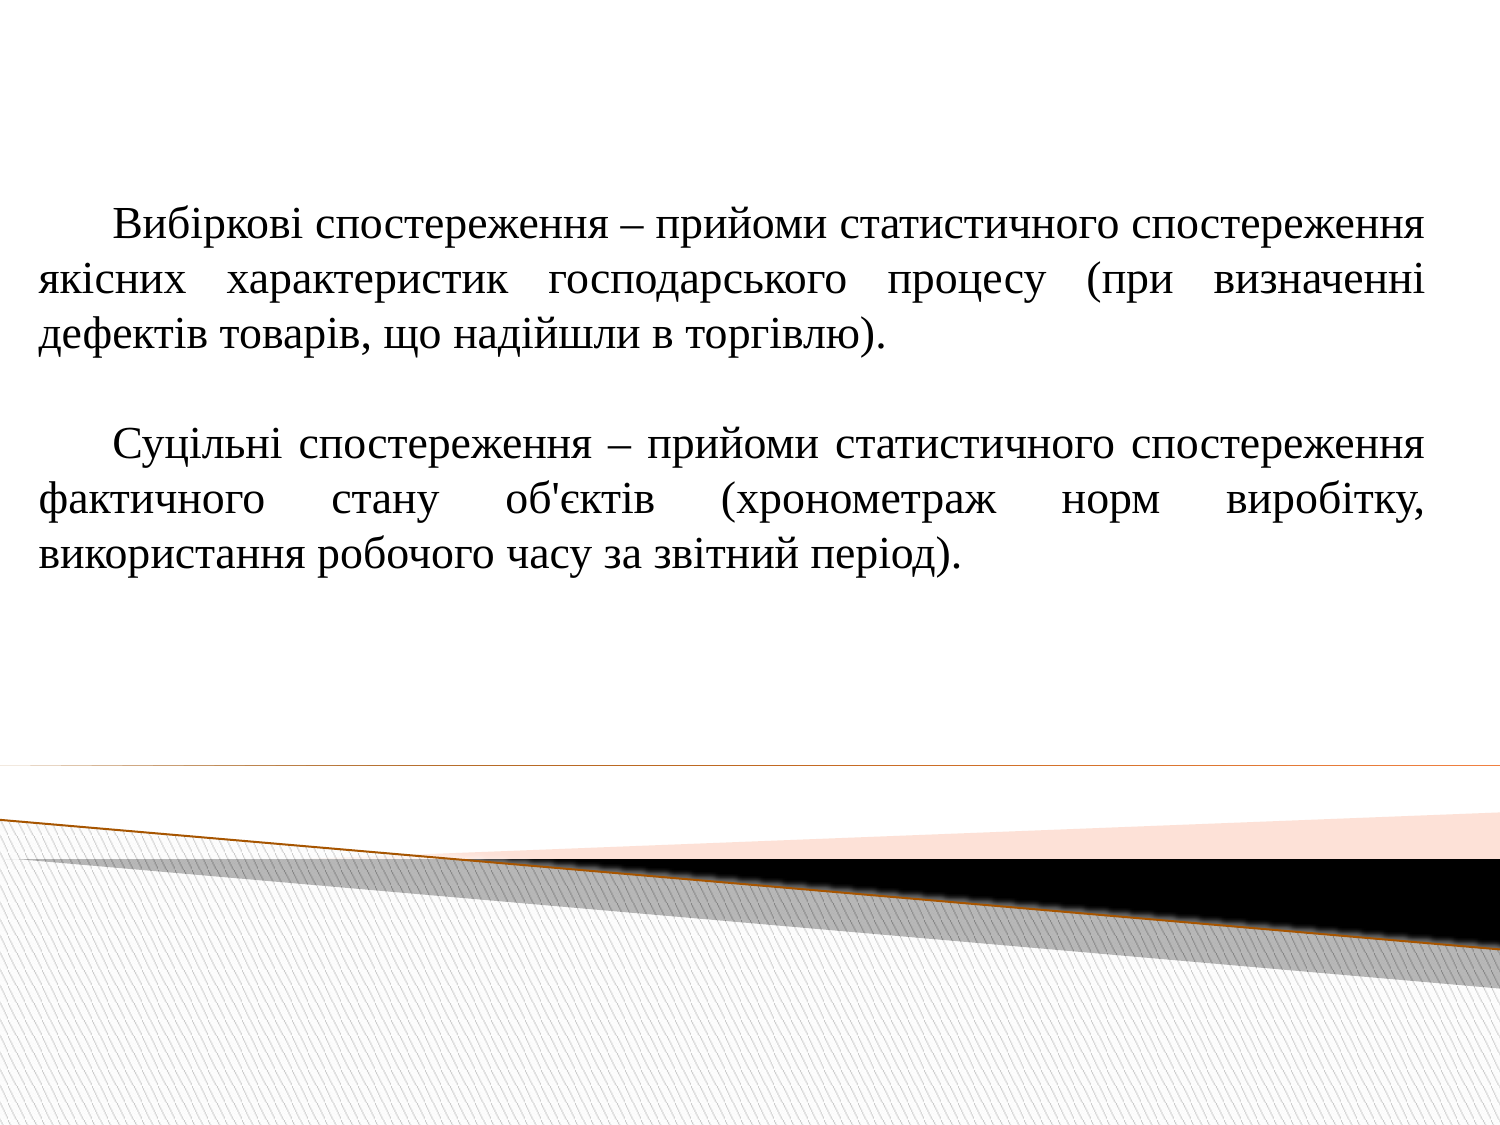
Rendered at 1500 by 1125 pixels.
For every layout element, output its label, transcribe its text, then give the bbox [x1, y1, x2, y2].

text_box Вибіркові спостереження – прийоми статистичного спостереження якісних характеристик господарського процесу (при визначенні дефектів товарів, що надійшли в торгівлю). Суцільні спостереження – прийоми статистичного спостереження фактичного стану об'єктів (хронометраж норм виробітку, використання робочого часу за звітний період). [23, 185, 1442, 586]
